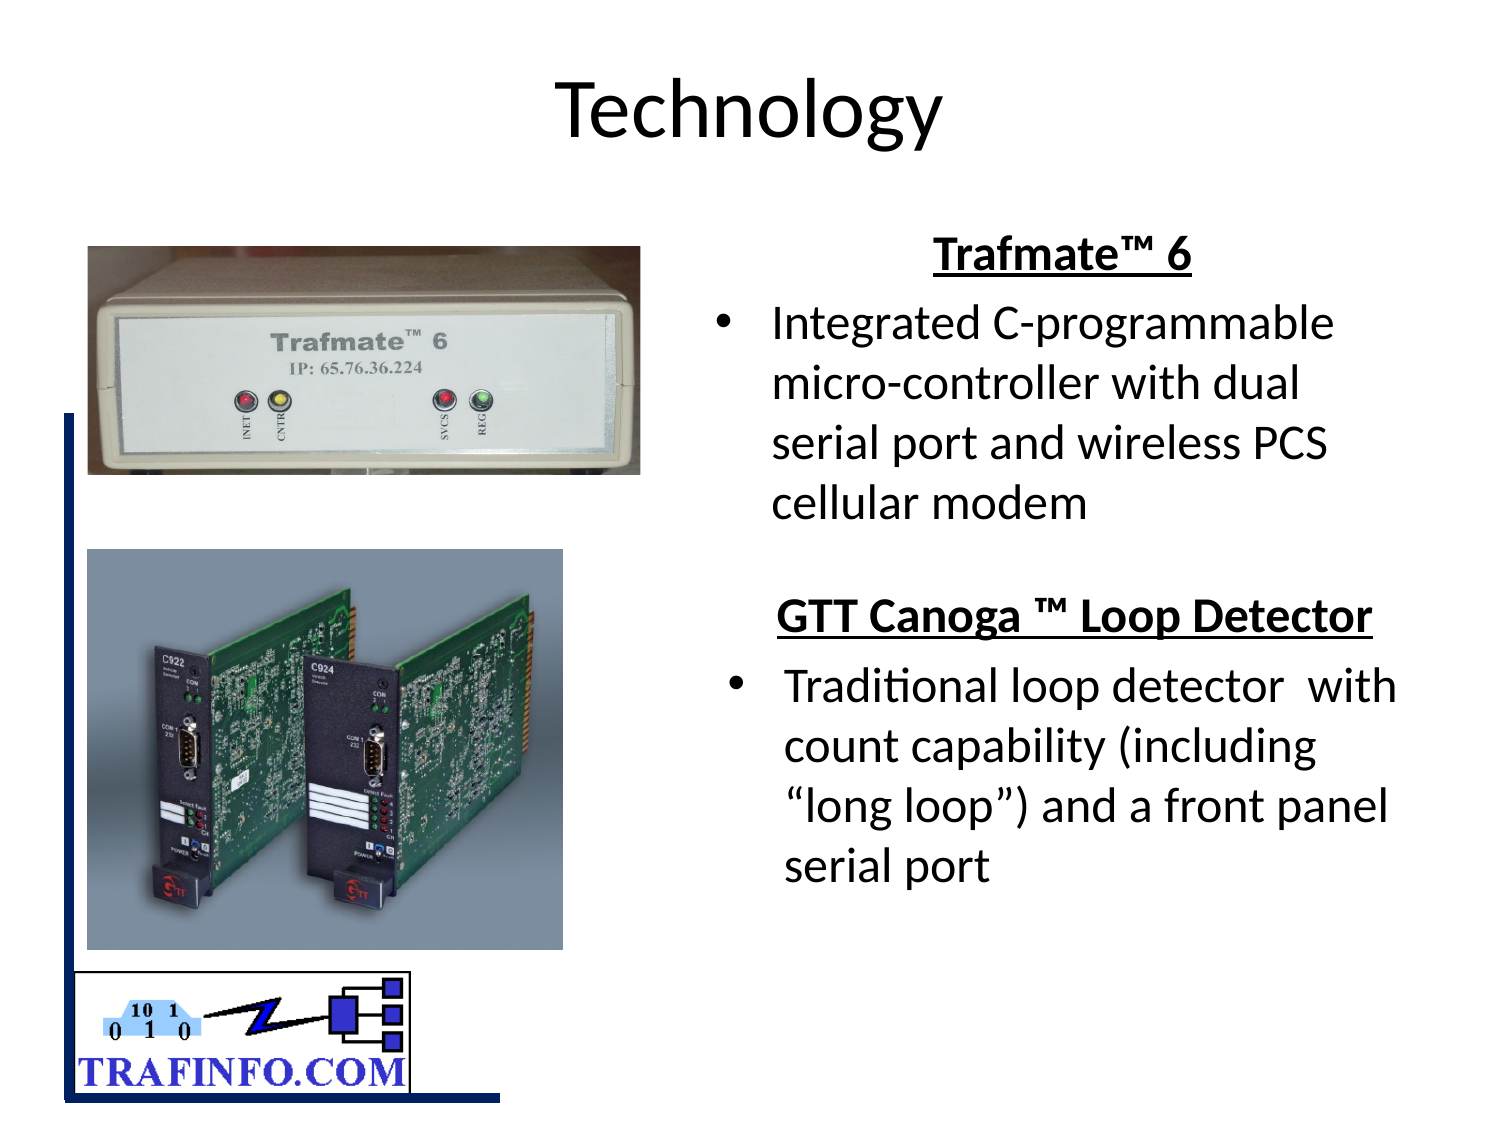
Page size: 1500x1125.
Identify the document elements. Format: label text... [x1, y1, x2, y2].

text_box GTT Canoga ™ Loop Detector Traditional loop detector with count capability (including “long loop”) and a front panel serial port [712, 575, 1438, 900]
list Trafmate™ 6 Integrated C-programmable micro-controller with dual serial port and wireless PCS cellular modem [699, 212, 1425, 538]
picture [74, 971, 411, 1093]
title Technology [75, 45, 1425, 163]
picture [87, 549, 563, 951]
picture [87, 246, 641, 476]
